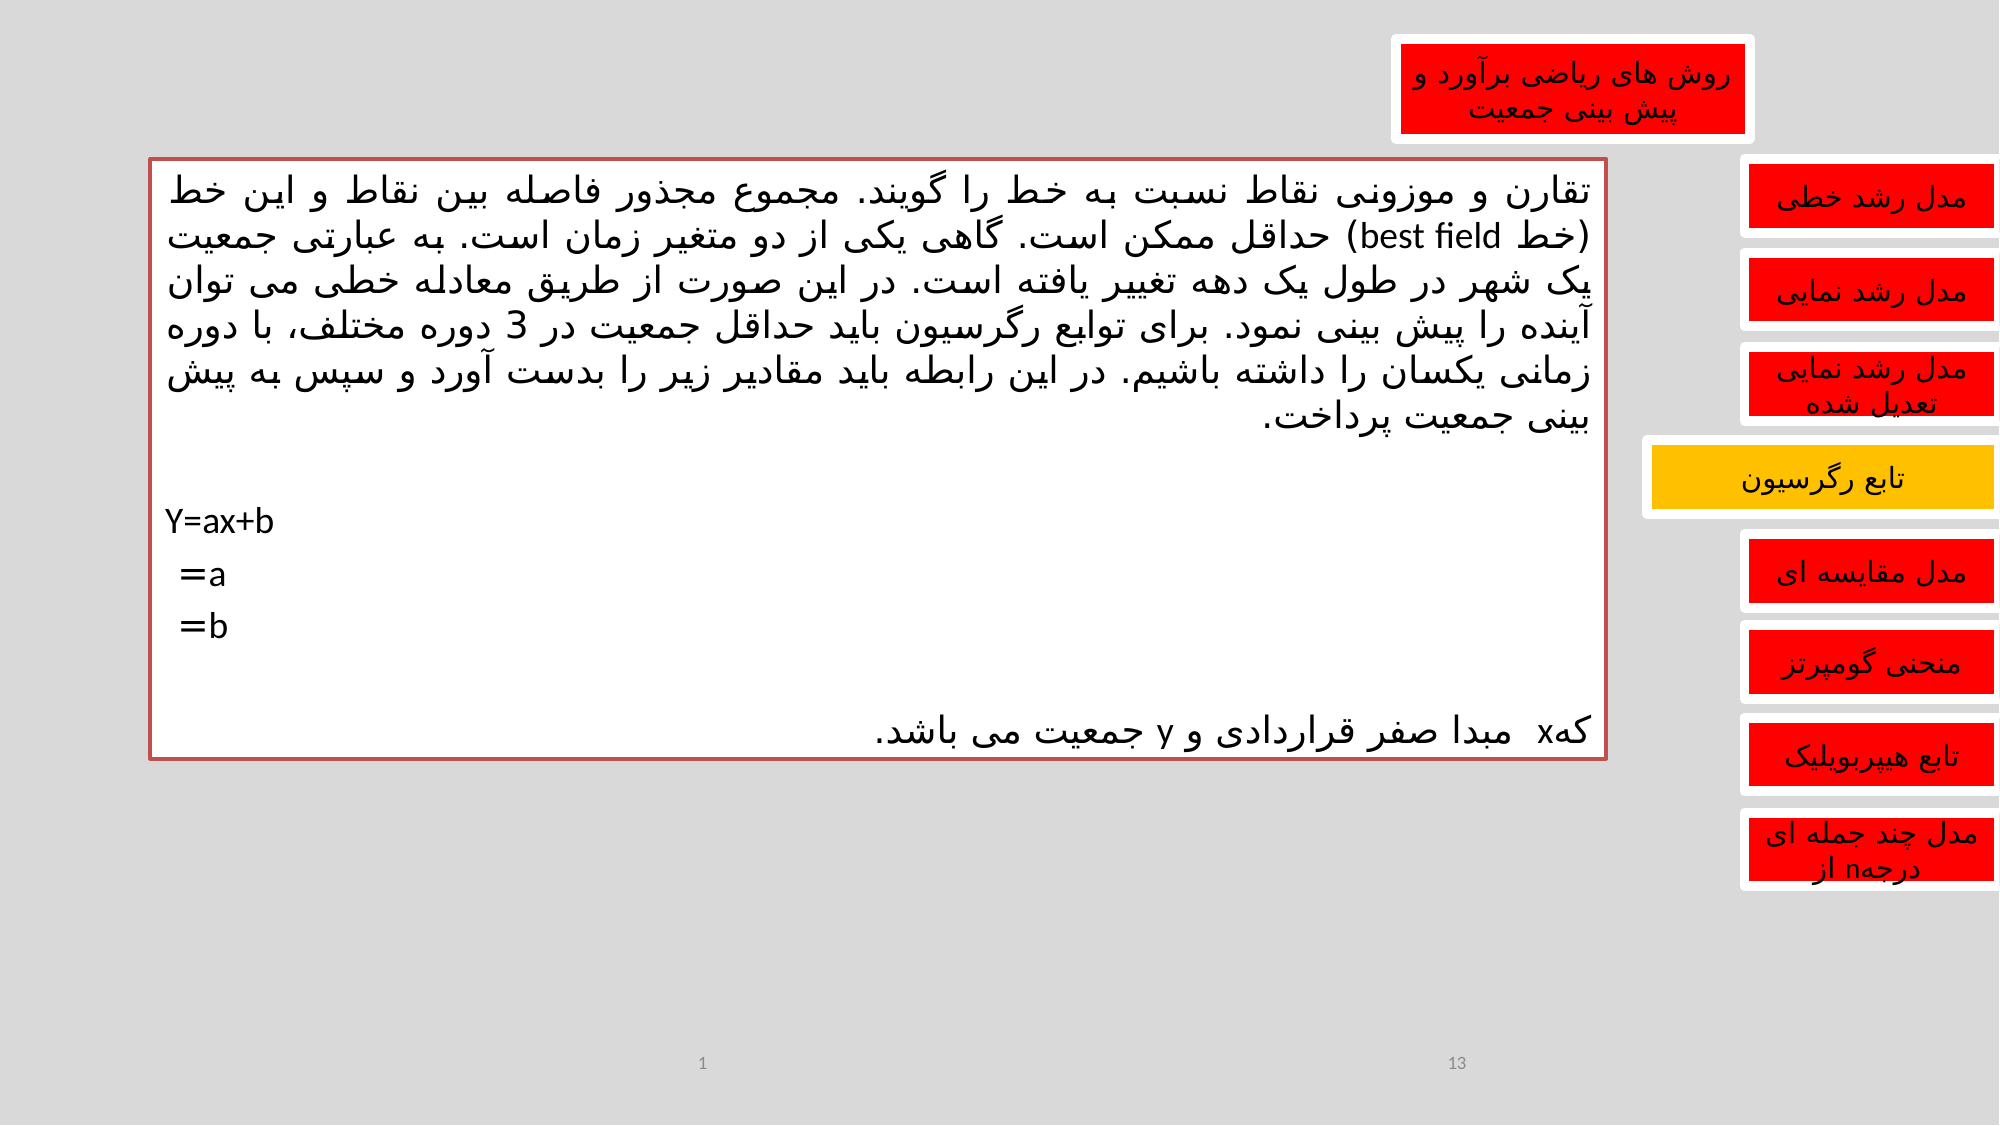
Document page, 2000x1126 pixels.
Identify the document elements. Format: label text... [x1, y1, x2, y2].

text_box منحنی گومپرتز [1742, 623, 2000, 701]
text_box تابع هیپربویلیک [1742, 715, 2000, 793]
text_box مدل چند جمله ای از nدرجه [1742, 811, 2000, 888]
footer 1 [683, 1042, 1317, 1103]
text_box مدل رشد نمایی تعدیل شده [1742, 345, 2000, 423]
text_box مدل مقایسه ای [1742, 532, 2000, 610]
text_box روش های ریاضی برآورد و پیش بینی جمعیت [1394, 37, 1752, 141]
slide_number 13 [1432, 1042, 1900, 1103]
text_box مدل رشد نمایی [1742, 250, 2000, 328]
text_box تابع رگرسیون [1645, 438, 2000, 516]
text_box مدل رشد خطی [1742, 157, 2000, 235]
